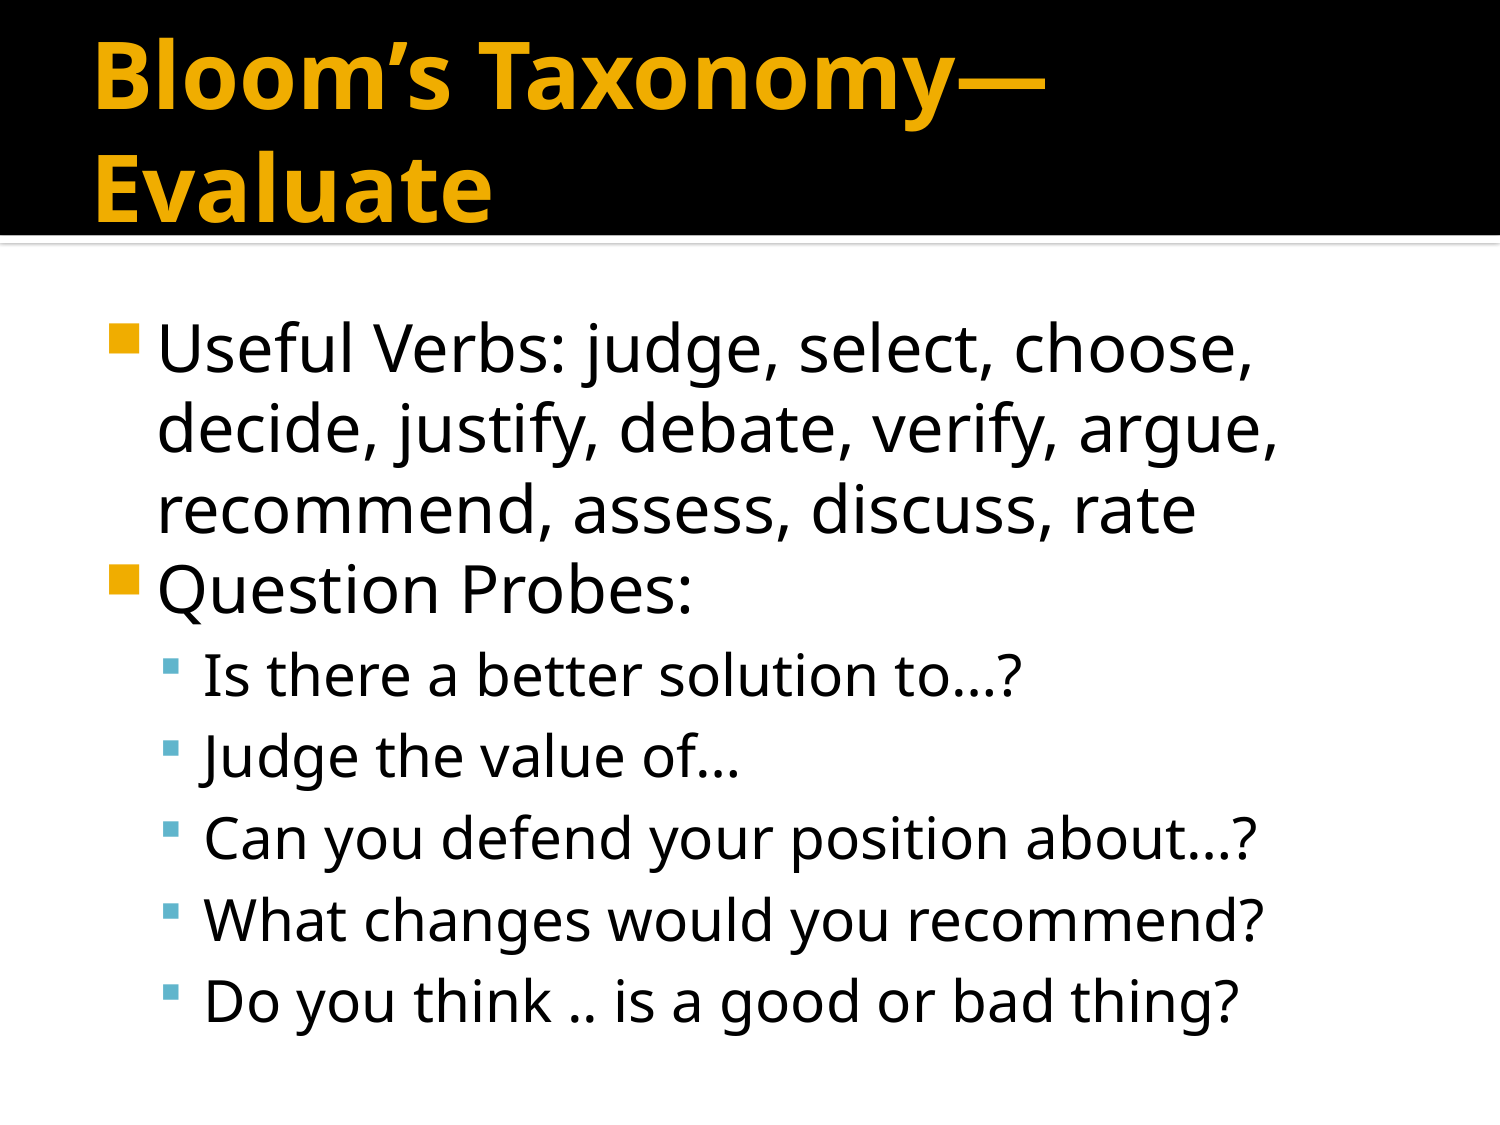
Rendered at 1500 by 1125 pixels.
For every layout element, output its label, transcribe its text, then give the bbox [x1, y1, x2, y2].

list Useful Verbs: judge, select, choose, decide, justify, debate, verify, argue, recommend, assess, discuss, rate Question Probes: Is there a better solution to…? Judge the value of… Can you defend your position about…? What changes would you recommend? Do you think .. is a good or bad thing? [75, 291, 1425, 1050]
title Bloom’s Taxonomy—Evaluate [75, 25, 1425, 231]
